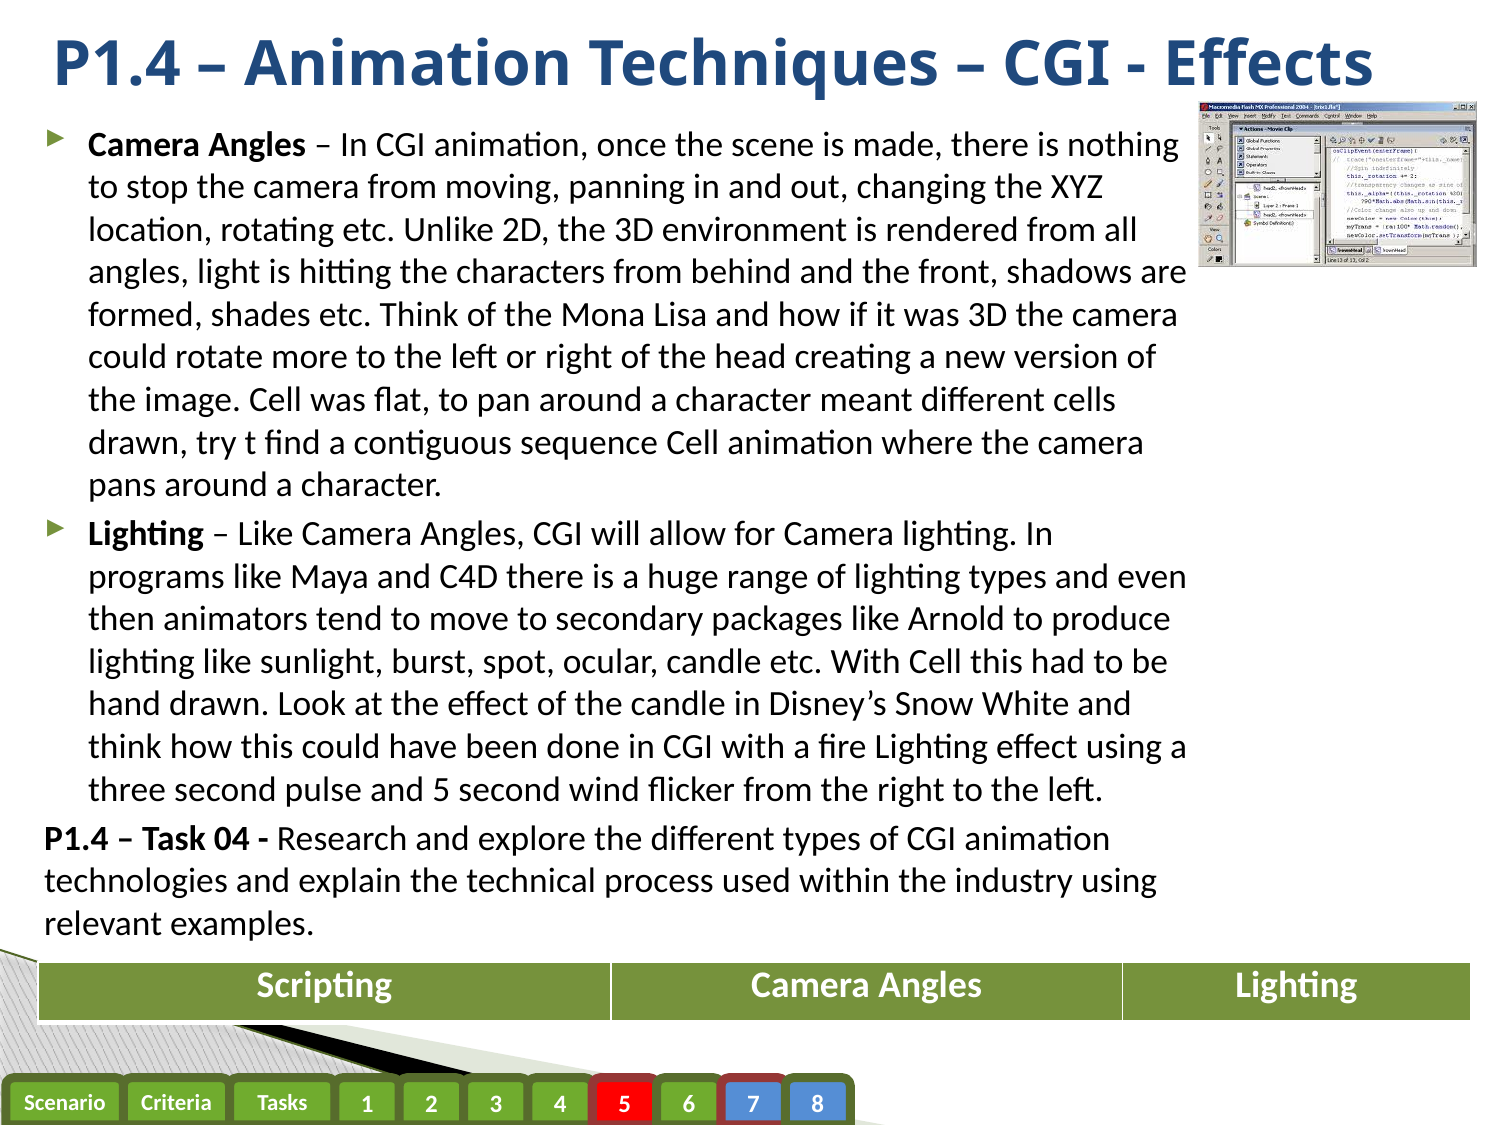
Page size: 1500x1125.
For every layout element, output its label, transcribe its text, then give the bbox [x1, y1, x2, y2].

list Camera Angles – In CGI animation, once the scene is made, there is nothing to stop the camera from moving, panning in and out, changing the XYZ location, rotating etc. Unlike 2D, the 3D environment is rendered from all angles, light is hitting the characters from behind and the front, shadows are formed, shades etc. Think of the Mona Lisa and how if it was 3D the camera could rotate more to the left or right of the head creating a new version of the image. Cell was flat, to pan around a character meant different cells drawn, try t find a contiguous sequence Cell animation where the camera pans around a character. Lighting – Like Camera Angles, CGI will allow for Camera lighting. In programs like Maya and C4D there is a huge range of lighting types and even then animators tend to move to secondary packages like Arnold to produce lighting like sunlight, burst, spot, ocular, candle etc. With Cell this had to be hand drawn. Look at the effect of the candle in Disney’s Snow White and think how this could have been done in CGI with a fire Lighting effect using a three second pulse and 5 second wind flicker from the right to the left. P1.4 – Task 04 - Research and explore the different types of CGI animation technologies and explain the technical process used within the industry using relevant examples. [29, 113, 1209, 947]
table_header Scripting [39, 963, 610, 1020]
table_header Lighting [1123, 963, 1470, 1020]
table_header Camera Angles [612, 963, 1122, 1020]
text_box P1.4 – Animation Techniques – CGI - Effects [37, 19, 1471, 102]
picture [1198, 101, 1477, 267]
